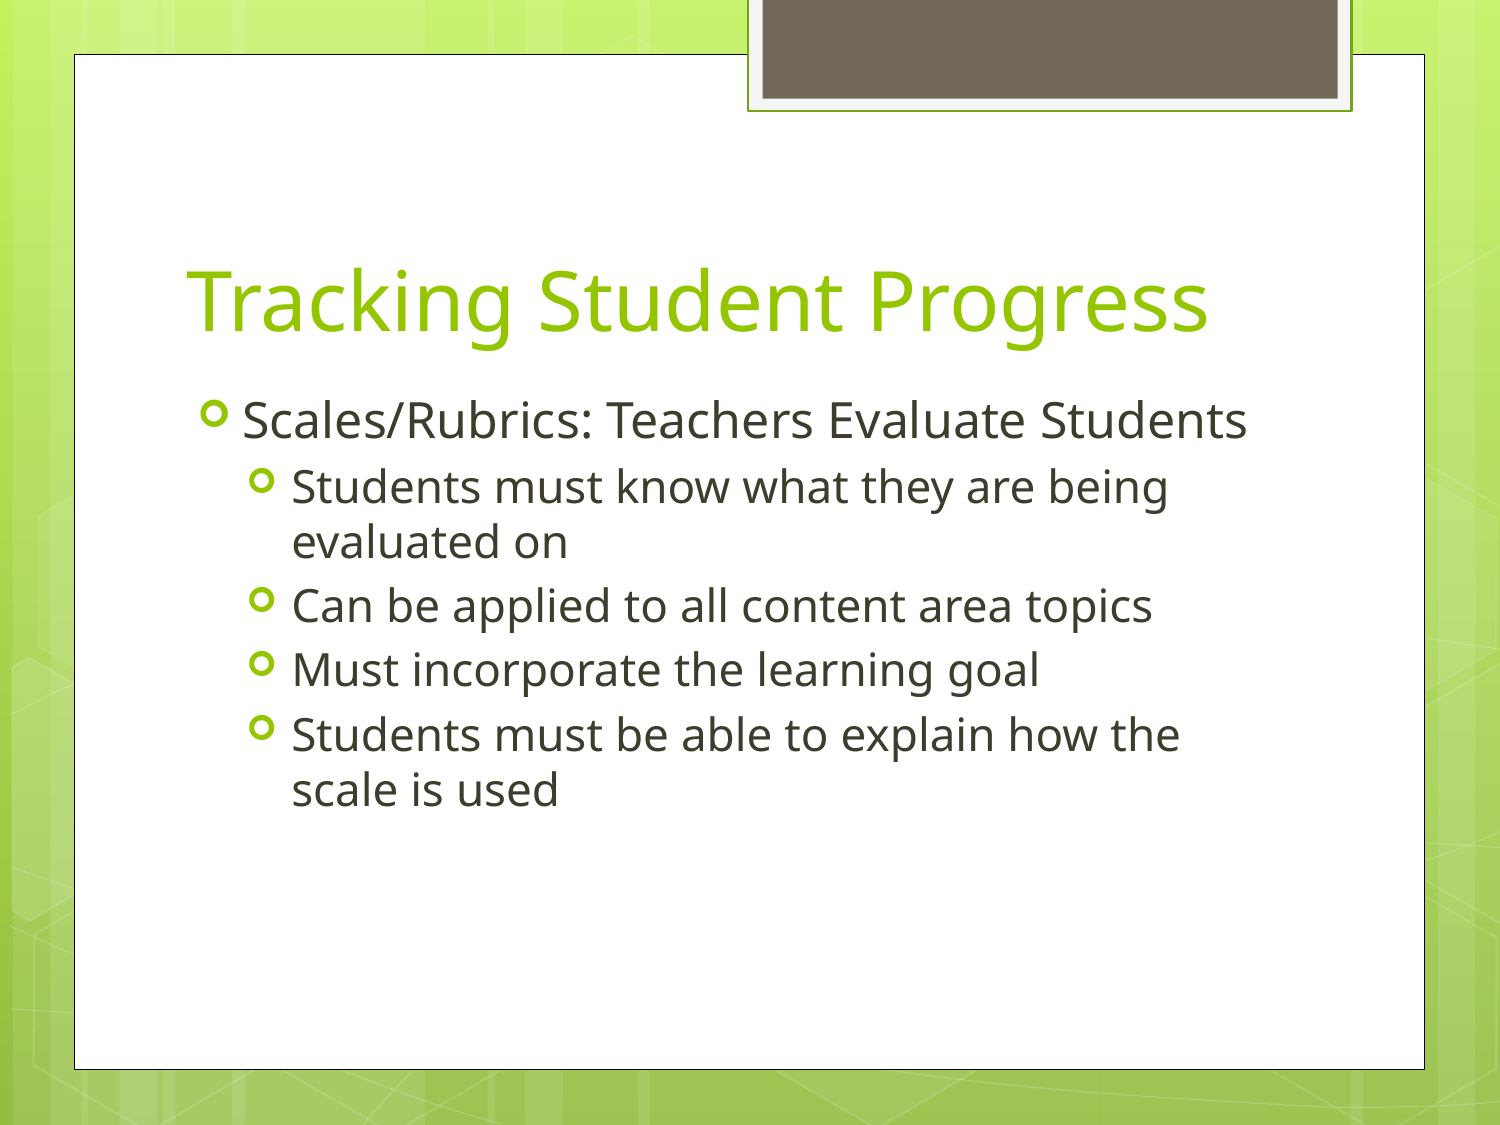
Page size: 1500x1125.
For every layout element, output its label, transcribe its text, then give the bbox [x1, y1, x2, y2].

title Tracking Student Progress [171, 168, 1324, 357]
list Scales/Rubrics: Teachers Evaluate Students Students must know what they are being evaluated on Can be applied to all content area topics Must incorporate the learning goal Students must be able to explain how the scale is used [171, 381, 1283, 957]
